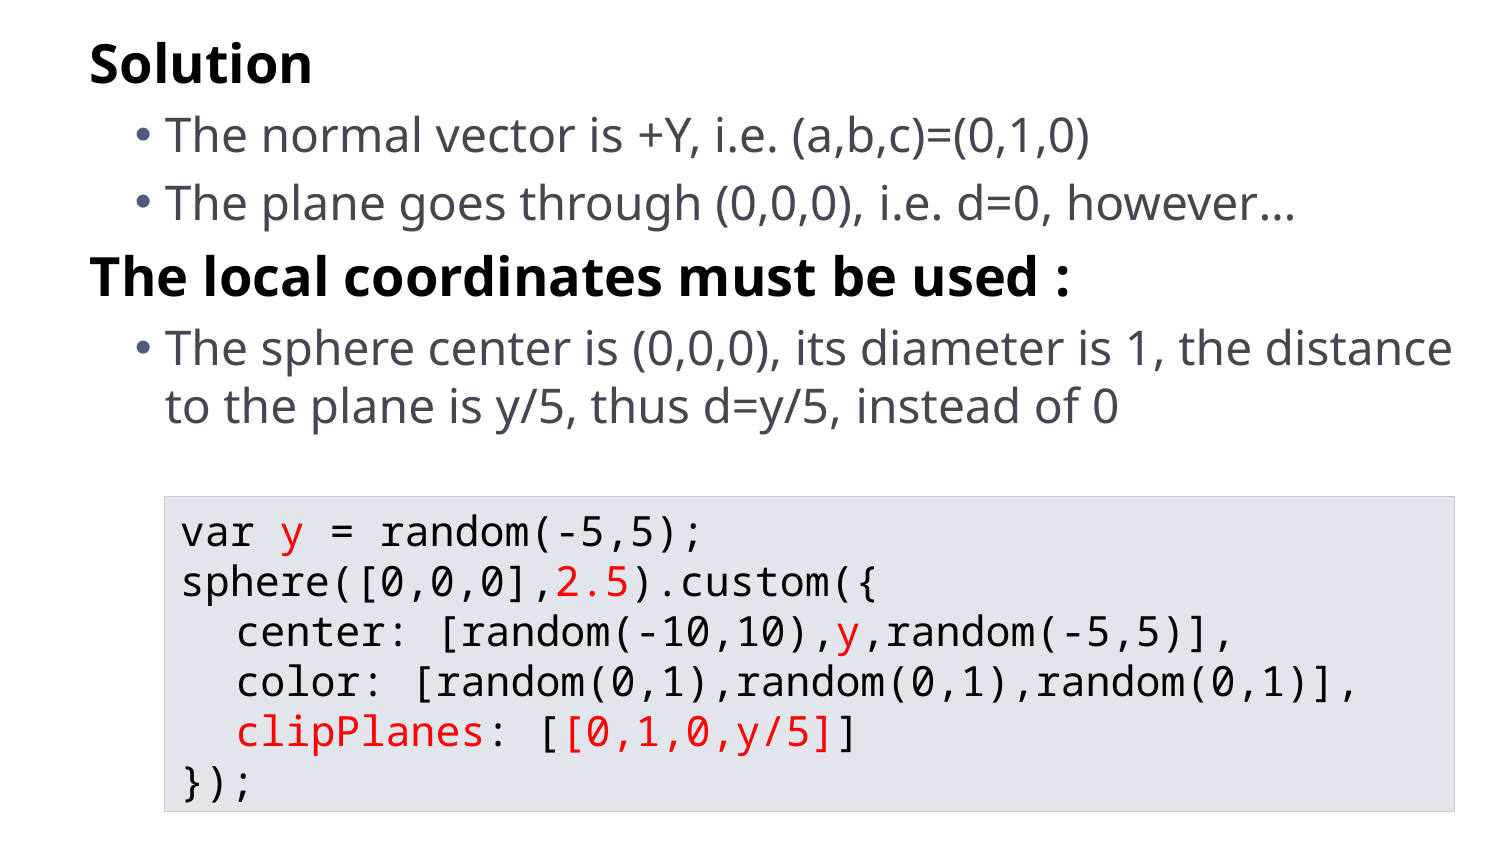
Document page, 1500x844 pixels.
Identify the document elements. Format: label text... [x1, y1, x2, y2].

list Solution The normal vector is +Y, i.e. (a,b,c)=(0,1,0) The plane goes through (0,0,0), i.e. d=0, however… The local coordinates must be used : The sphere center is (0,0,0), its diameter is 1, the distance to the plane is y/5, thus d=y/5, instead of 0 [75, 21, 1475, 835]
text_box var y = random(-5,5); sphere([0,0,0],2.5).custom({ center: [random(-10,10),y,random(-5,5)], color: [random(0,1),random(0,1),random(0,1)], clipPlanes: [[0,1,0,y/5]] }); [164, 496, 1455, 812]
